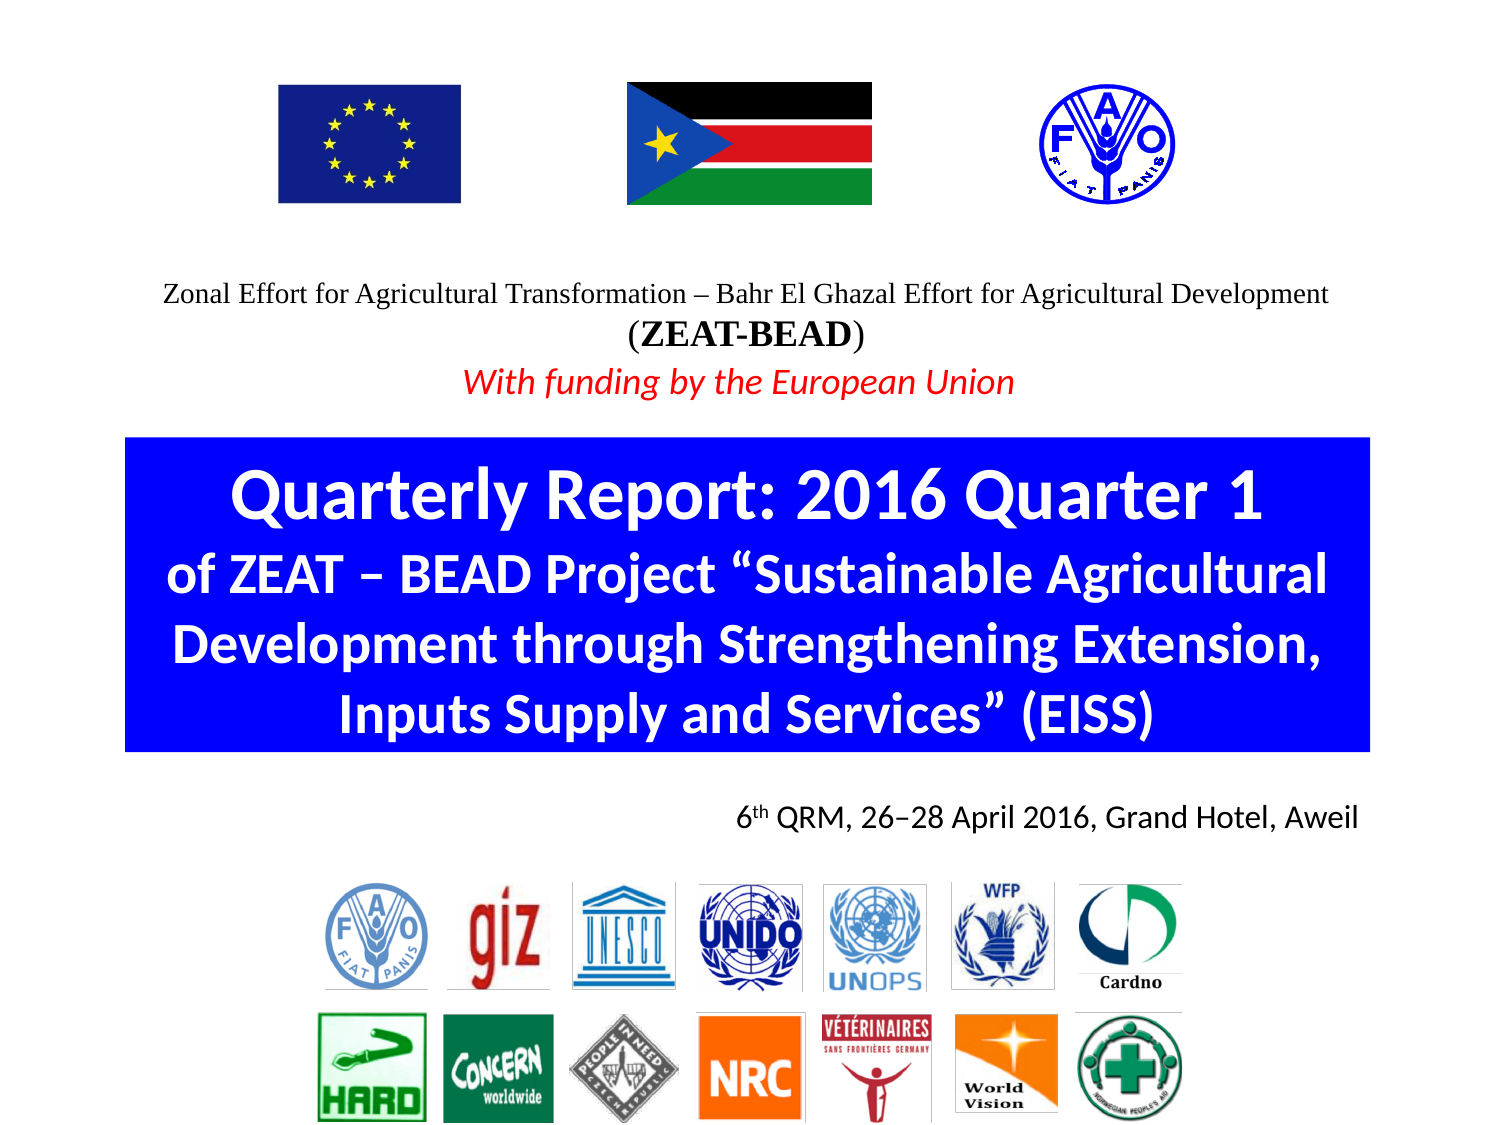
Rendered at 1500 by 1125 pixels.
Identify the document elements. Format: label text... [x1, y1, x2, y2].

text_box Quarterly Report: 2016 Quarter 1 of ZEAT – BEAD Project “Sustainable Agricultural Development through Strengthening Extension, Inputs Supply and Services” (EISS) [125, 437, 1371, 753]
text_box Zonal Effort for Agricultural Transformation – Bahr El Ghazal Effort for Agricultural Development (ZEAT-BEAD) [142, 266, 1350, 362]
picture [627, 82, 873, 205]
text_box 6th QRM, 26–28 April 2016, Grand Hotel, Aweil [225, 787, 1375, 843]
text_box With funding by the European Union [447, 349, 1048, 410]
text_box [1039, 84, 1176, 205]
picture [274, 80, 464, 206]
picture [317, 881, 1183, 1123]
